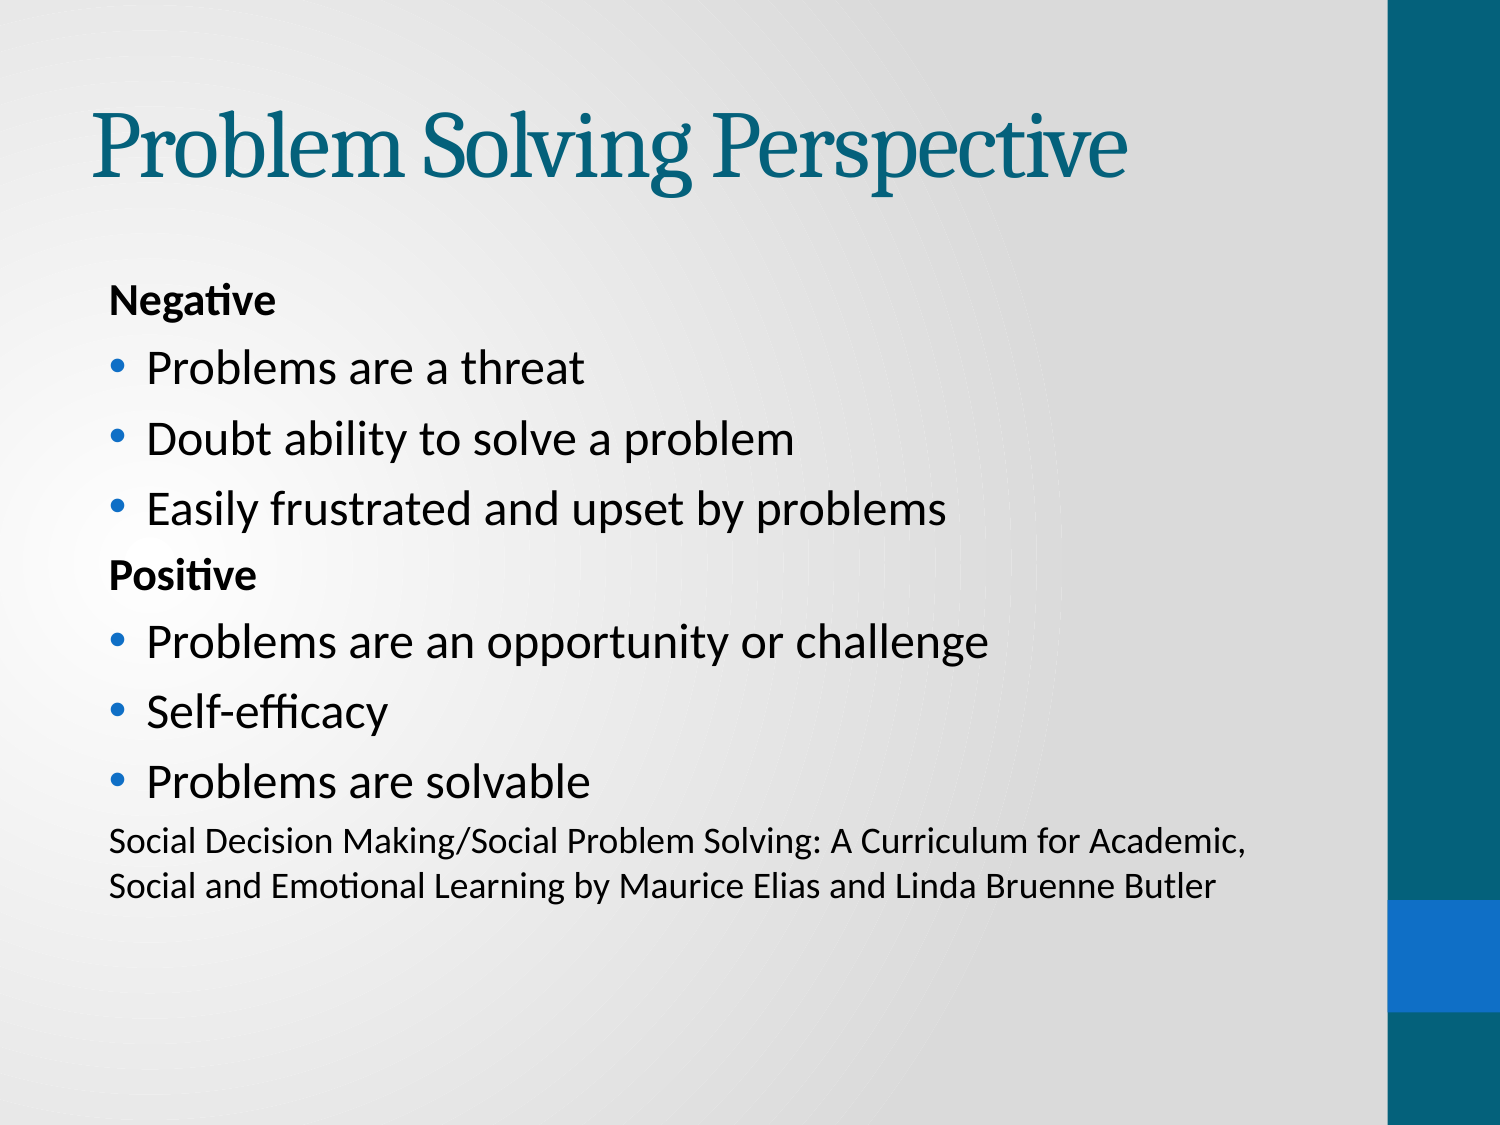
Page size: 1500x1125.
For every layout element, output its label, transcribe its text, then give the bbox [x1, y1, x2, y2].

title Problem Solving Perspective [75, 45, 1325, 233]
list Negative Problems are a threat Doubt ability to solve a problem Easily frustrated and upset by problems Positive Problems are an opportunity or challenge Self-efficacy Problems are solvable Social Decision Making/Social Problem Solving: A Curriculum for Academic, Social and Emotional Learning by Maurice Elias and Linda Bruenne Butler [75, 262, 1325, 1050]
